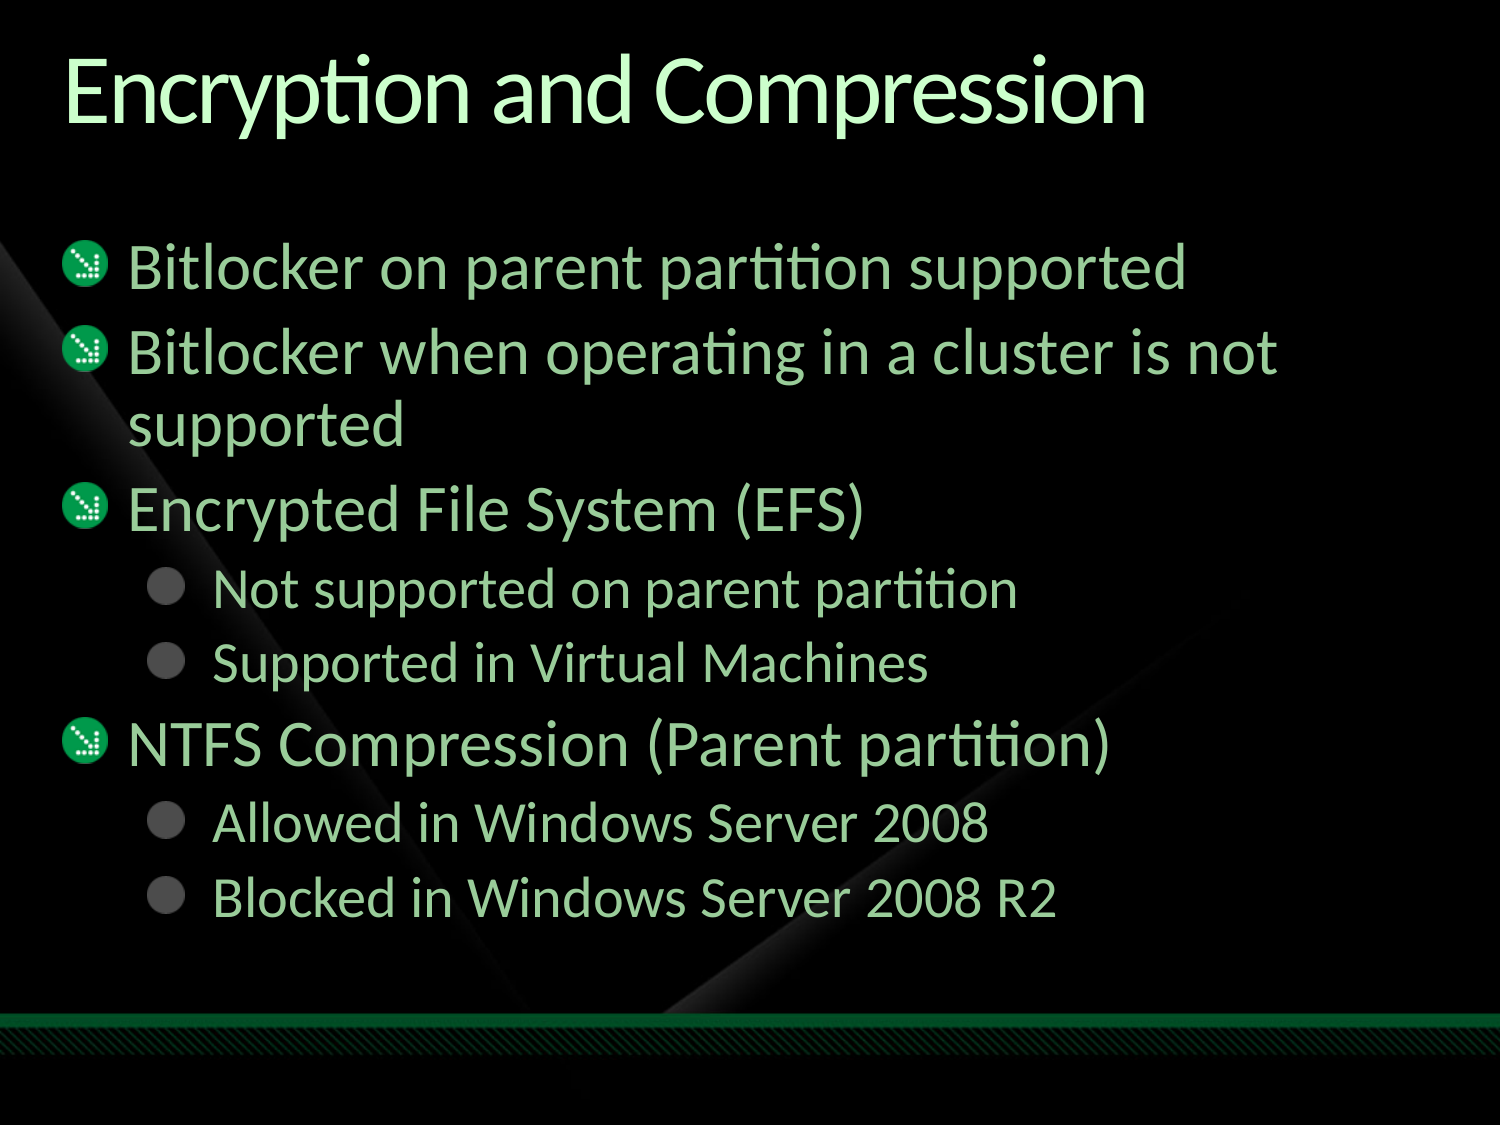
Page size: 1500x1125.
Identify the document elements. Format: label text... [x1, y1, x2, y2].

picture [0, 0, 1500, 1125]
list Bitlocker on parent partition supported Bitlocker when operating in a cluster is not supported Encrypted File System (EFS) Not supported on parent partition Supported in Virtual Machines NTFS Compression (Parent partition) Allowed in Windows Server 2008 Blocked in Windows Server 2008 R2 [62, 231, 1438, 871]
title Encryption and Compression [62, 37, 1438, 147]
